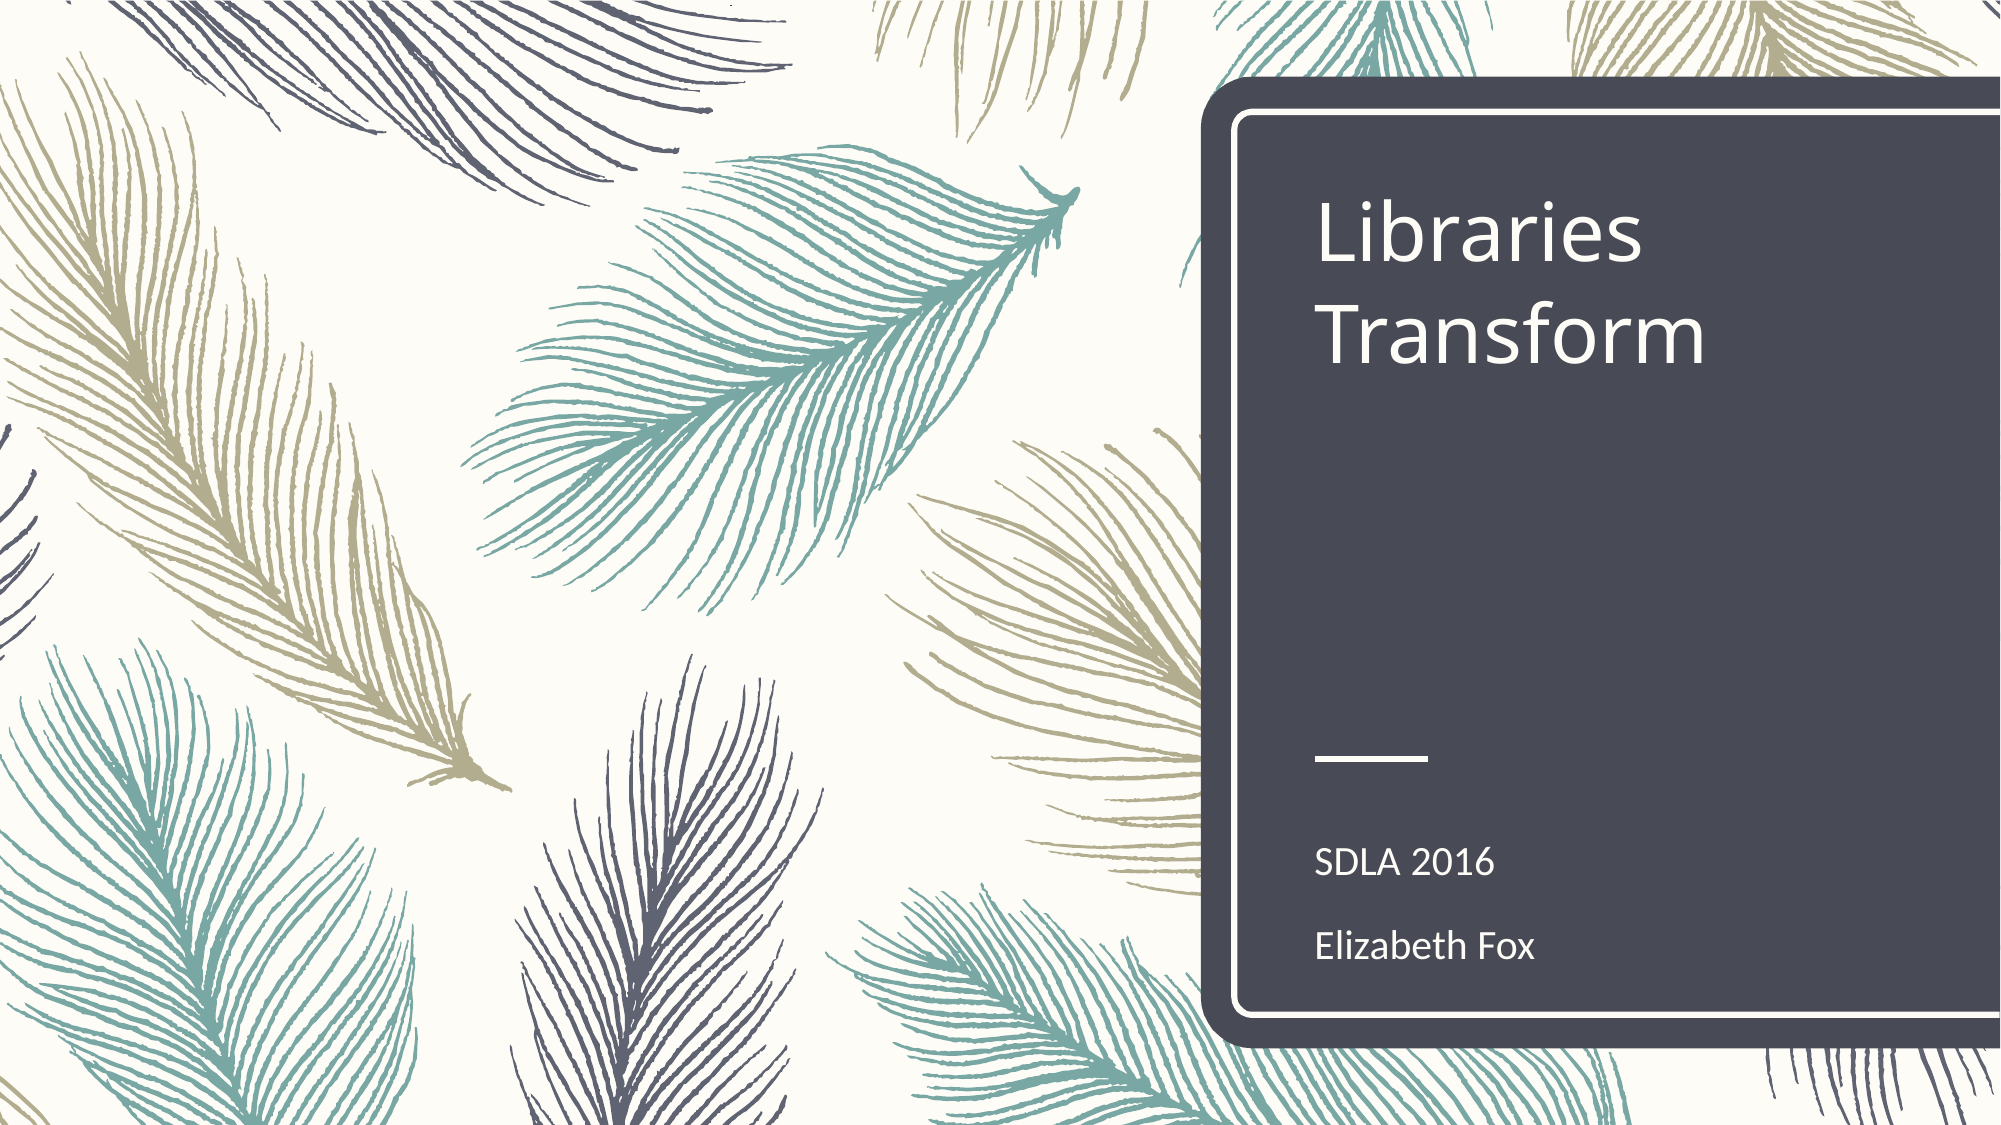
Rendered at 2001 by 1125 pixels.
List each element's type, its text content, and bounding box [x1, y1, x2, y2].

title Libraries Transform [1299, 167, 1922, 718]
subtitle SDLA 2016 Elizabeth Fox [1299, 811, 1922, 982]
